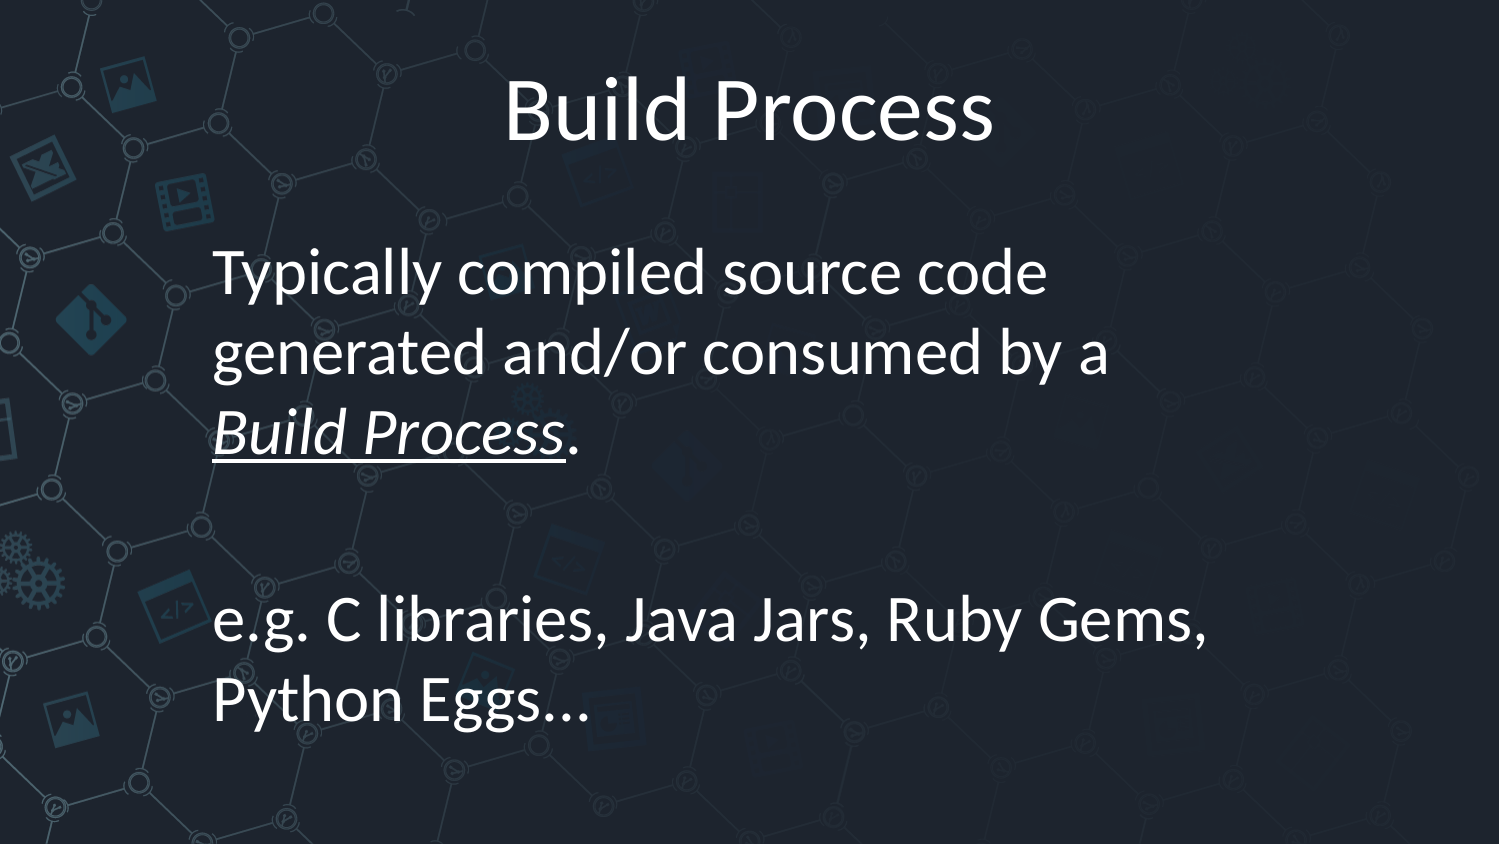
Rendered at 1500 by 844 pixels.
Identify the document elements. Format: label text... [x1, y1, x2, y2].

list Typically compiled source code generated and/or consumed by a Build Process. e.g. C libraries, Java Jars, Ruby Gems, Python Eggs... [197, 220, 1272, 778]
title Build Process [75, 33, 1425, 175]
picture [0, 0, 1500, 844]
